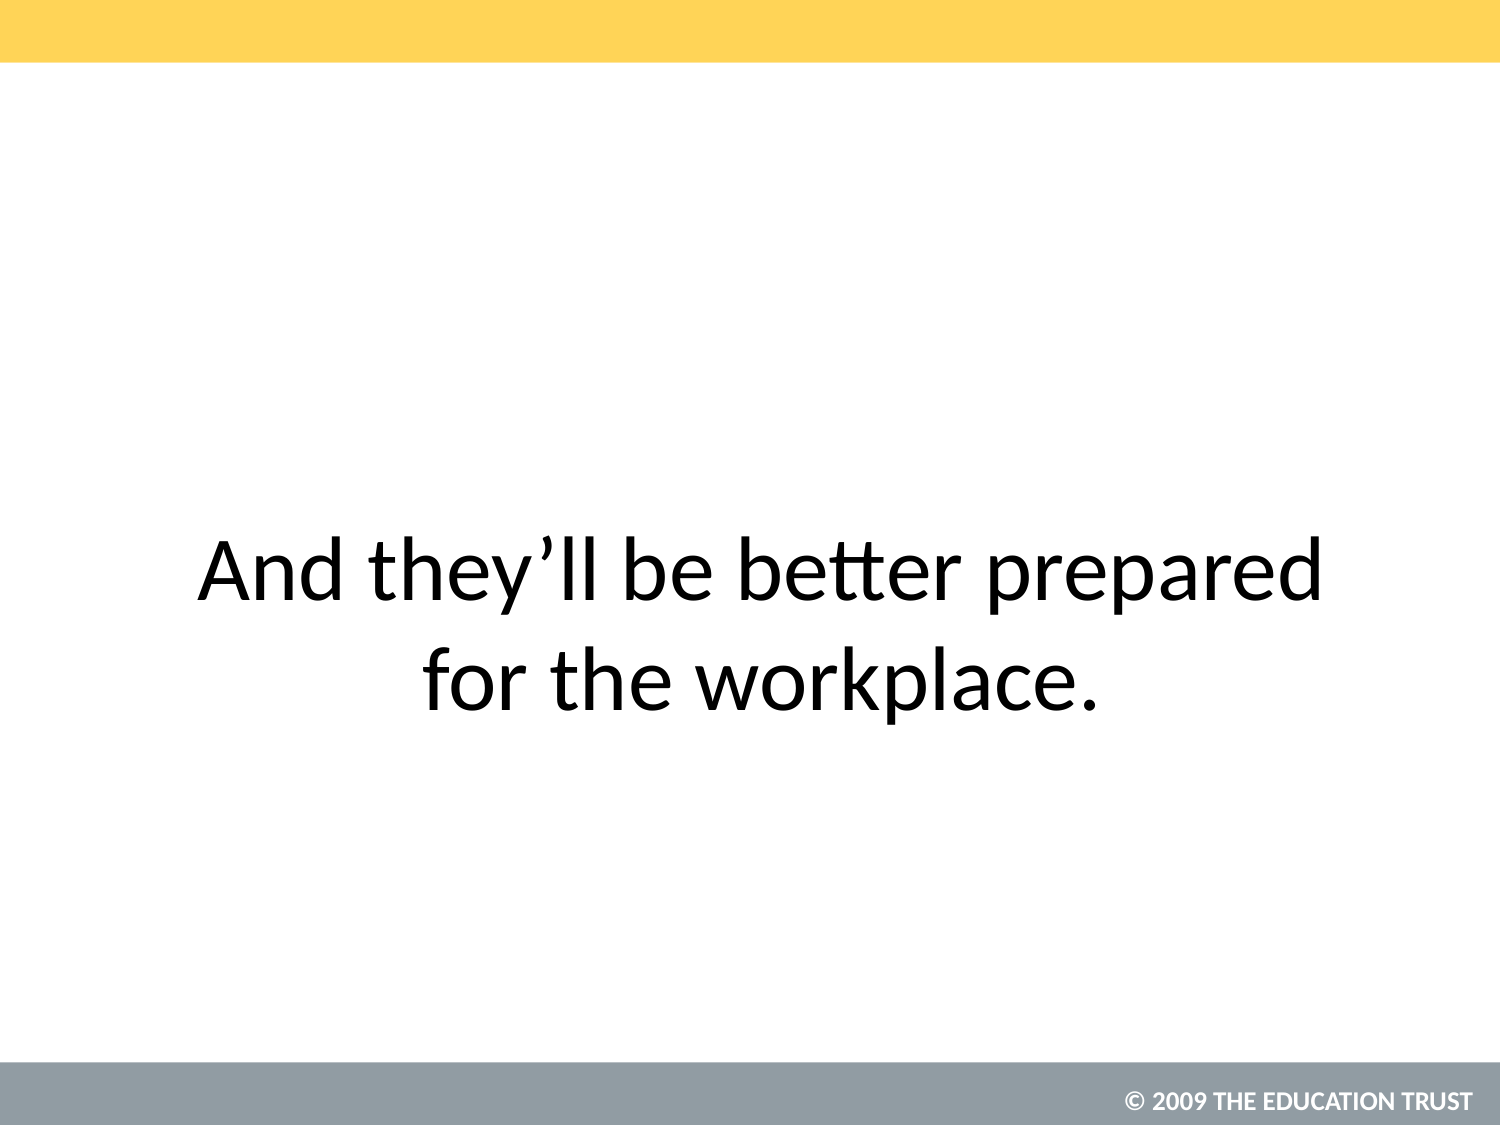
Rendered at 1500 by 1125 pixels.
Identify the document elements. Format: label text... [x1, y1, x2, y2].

title And they’ll be better prepared for the workplace. [124, 524, 1401, 713]
